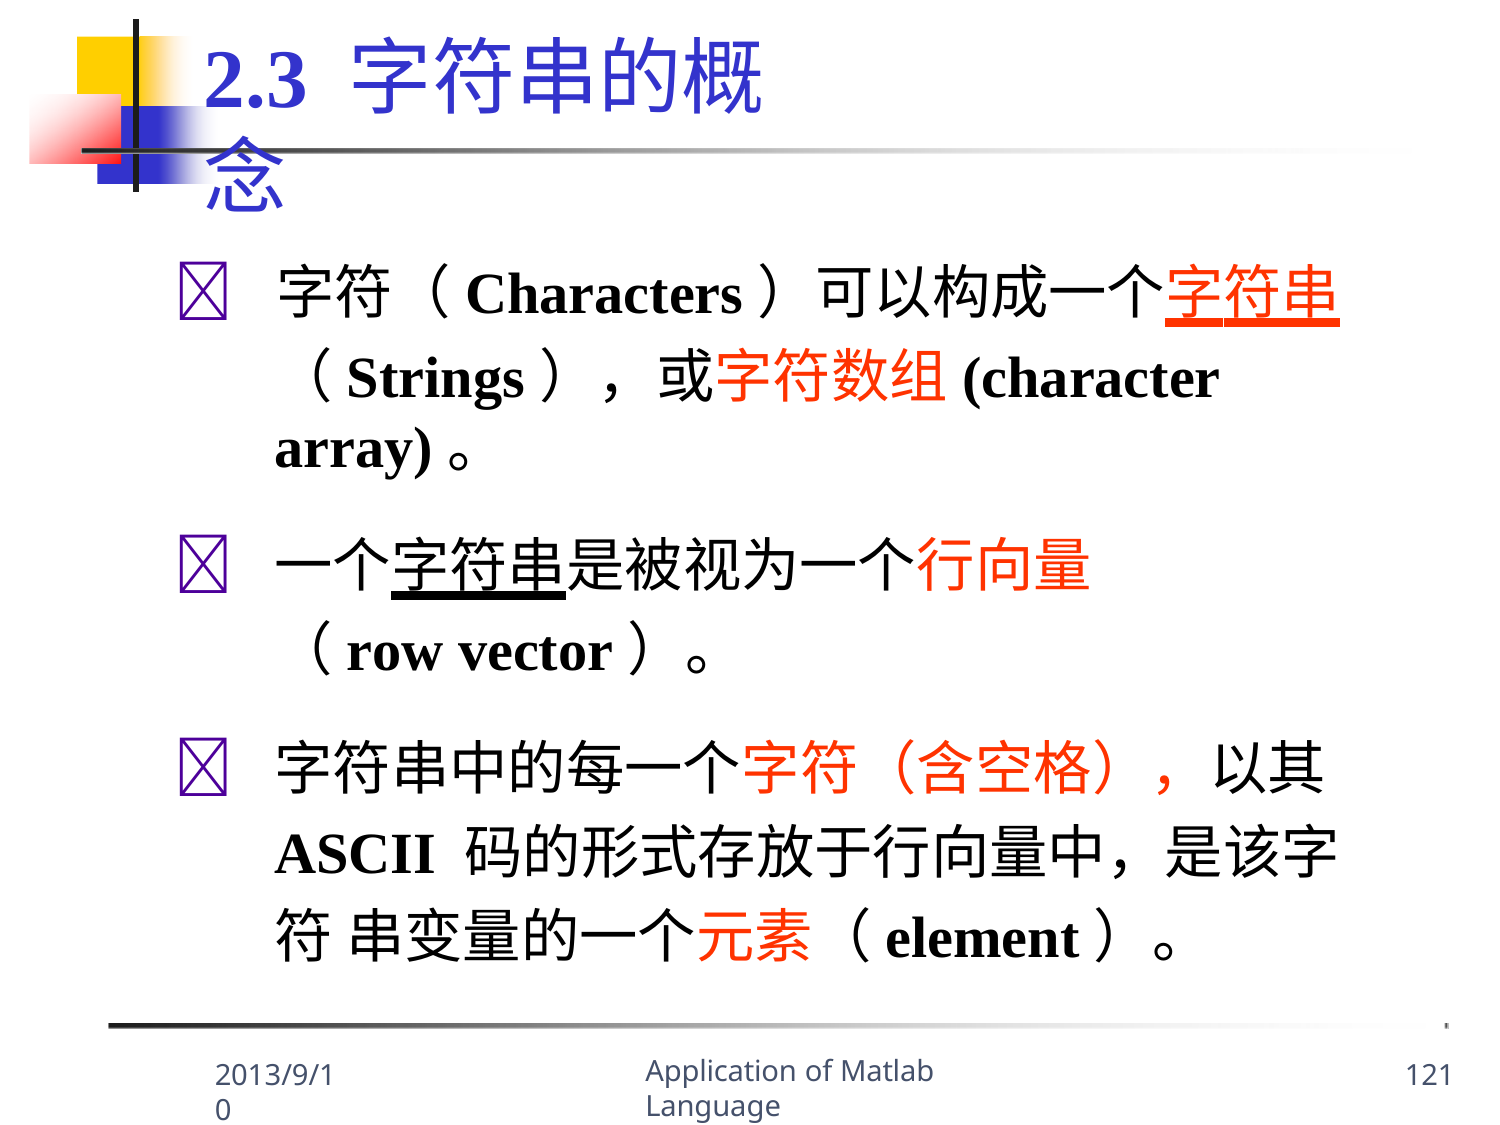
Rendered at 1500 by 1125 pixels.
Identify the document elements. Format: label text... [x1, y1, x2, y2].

picture [832, 148, 1431, 154]
picture [108, 1023, 1458, 1029]
slide_number Application of Matlab Language [643, 1051, 987, 1125]
picture [29, 36, 201, 184]
footer 2013/9/10 [212, 1056, 351, 1125]
text_box 2.3 字符串的概念 [201, 24, 832, 225]
slide_number 121 [1400, 1056, 1457, 1125]
text_box  字符（Characters）可以构成一个字符串 （Strings），或字符数组(character array)。  一个字符串是被视为一个行向量（row vector）。  字符串中的每一个字符（含空格），以其 ASCII 码的形式存放于行向量中，是该字符 串变量的一个元素（element）。 [172, 255, 1414, 970]
